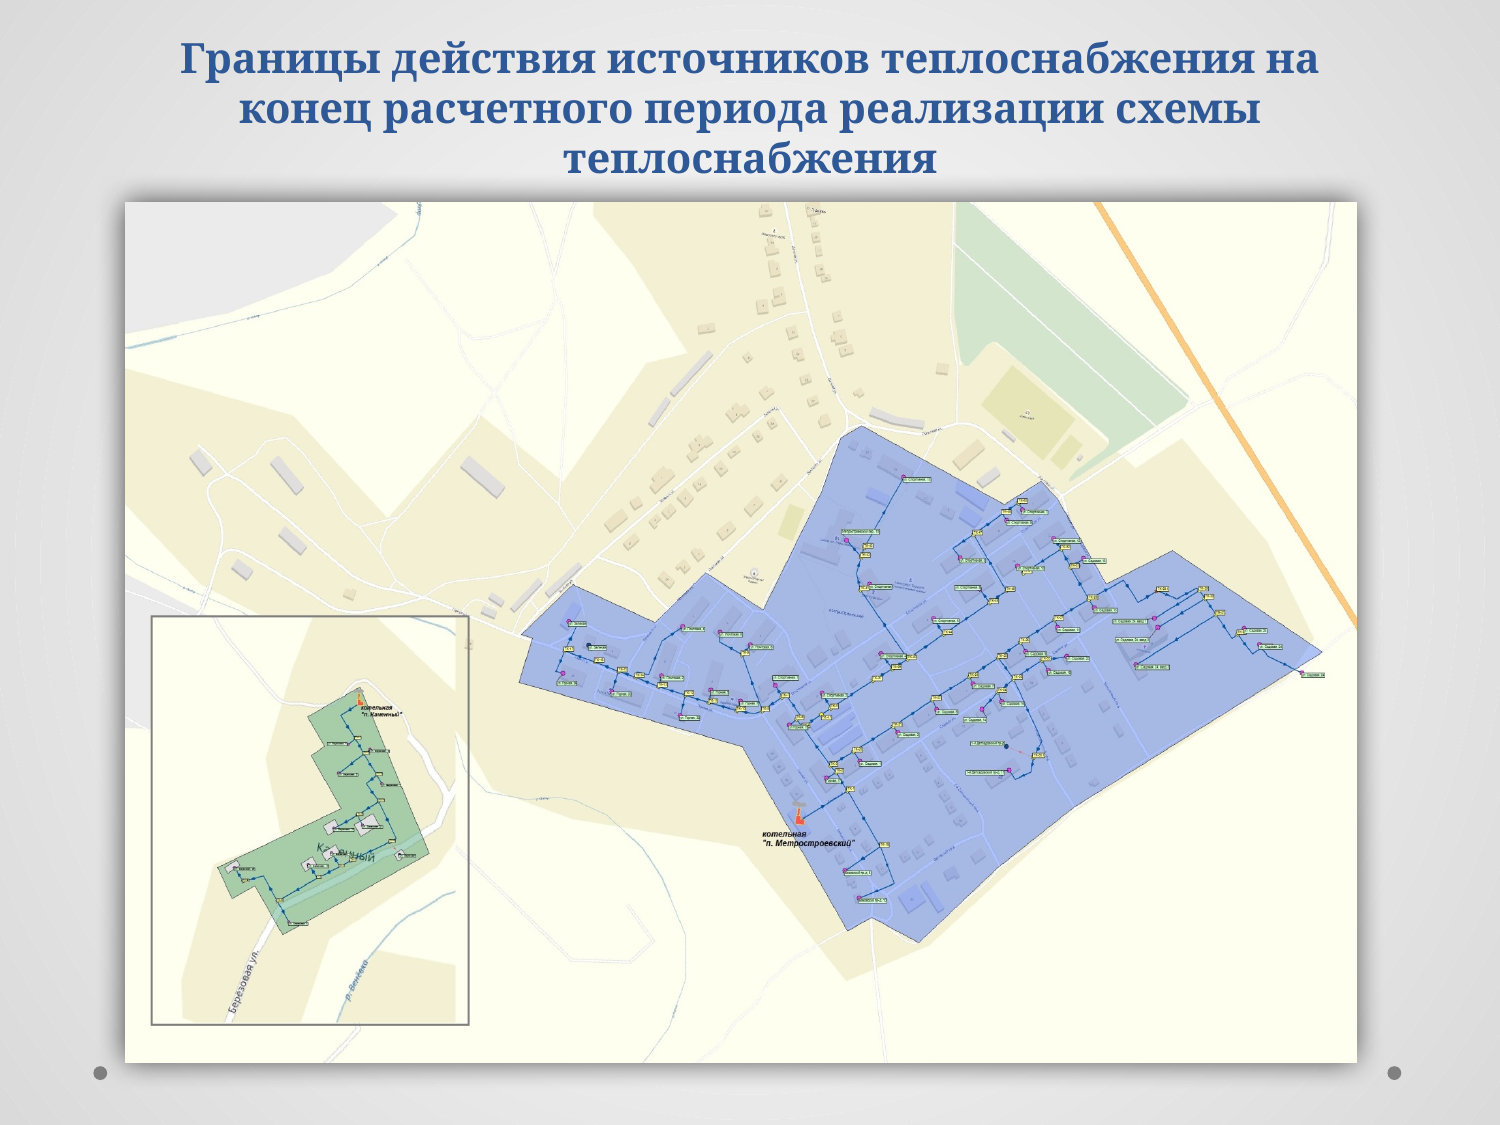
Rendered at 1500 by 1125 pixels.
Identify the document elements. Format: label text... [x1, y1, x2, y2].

picture [124, 202, 1357, 1063]
title Границы действия источников теплоснабжения на конец расчетного периода реализации схемы теплоснабжения [112, 82, 1388, 190]
